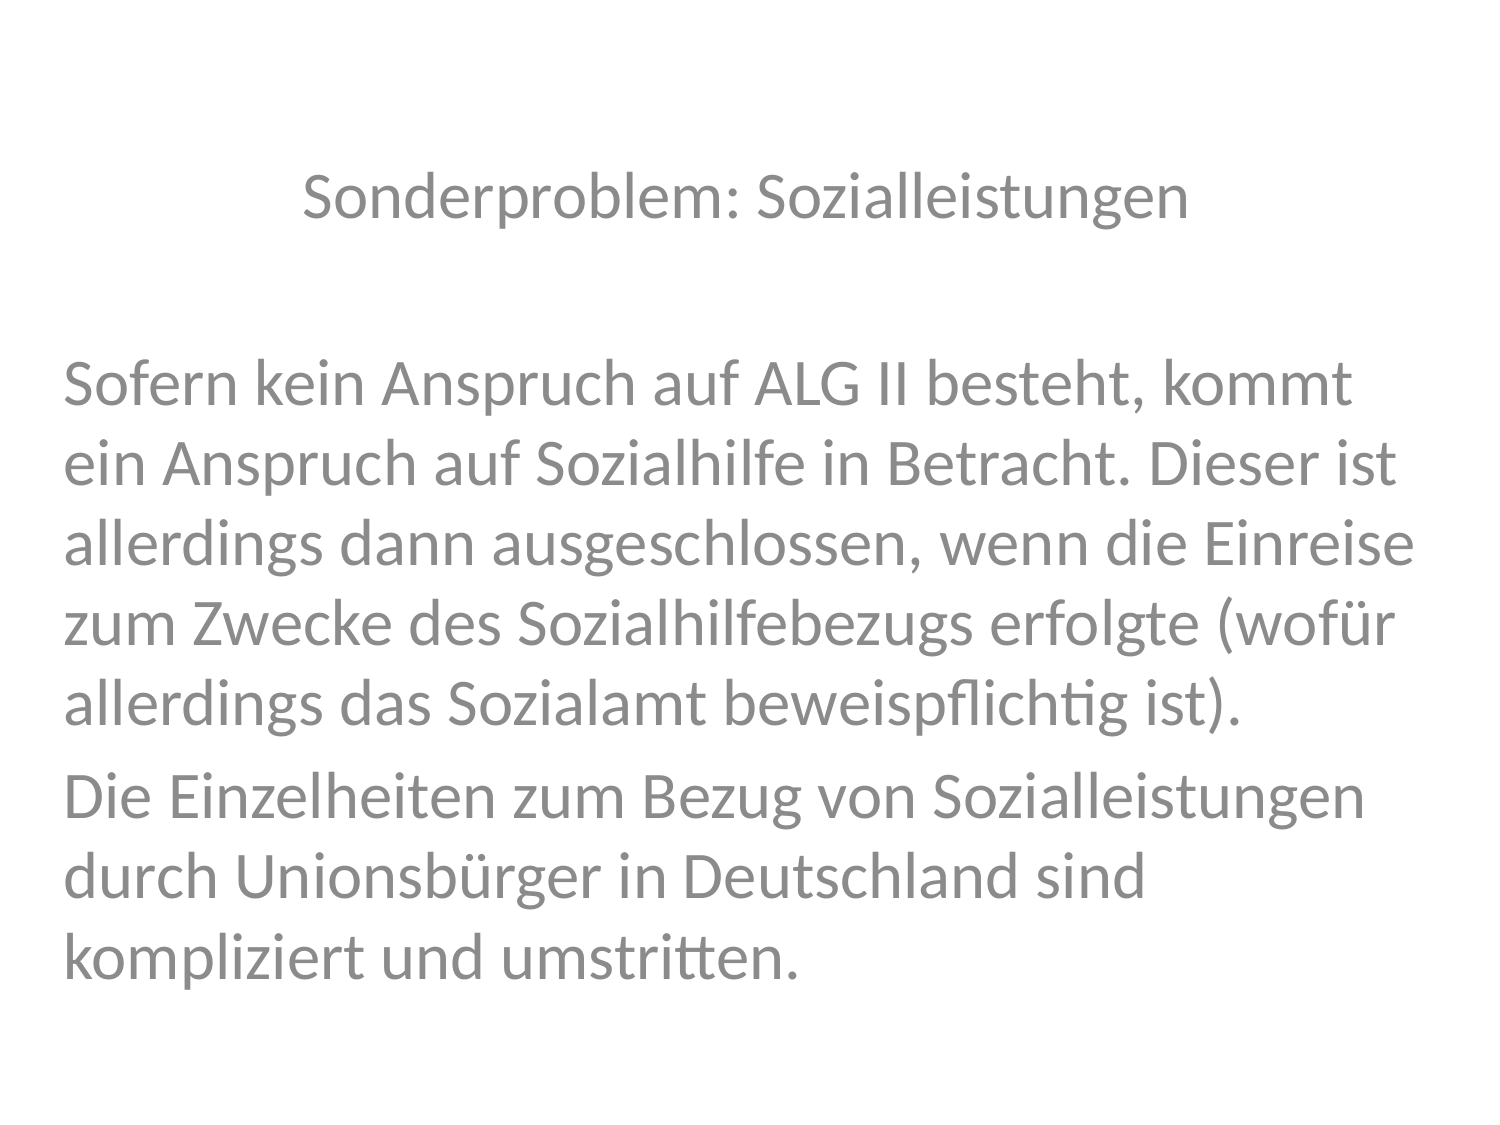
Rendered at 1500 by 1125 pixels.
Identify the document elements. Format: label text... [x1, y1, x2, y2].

subtitle Sonderproblem: Sozialleistungen Sofern kein Anspruch auf ALG II besteht, kommt ein Anspruch auf Sozialhilfe in Betracht. Dieser ist allerdings dann ausgeschlossen, wenn die Einreise zum Zwecke des Sozialhilfebezugs erfolgte (wofür allerdings das Sozialamt beweispflichtig ist). Die Einzelheiten zum Bezug von Sozialleistungen durch Unionsbürger in Deutschland sind kompliziert und umstritten. [48, 50, 1446, 1063]
